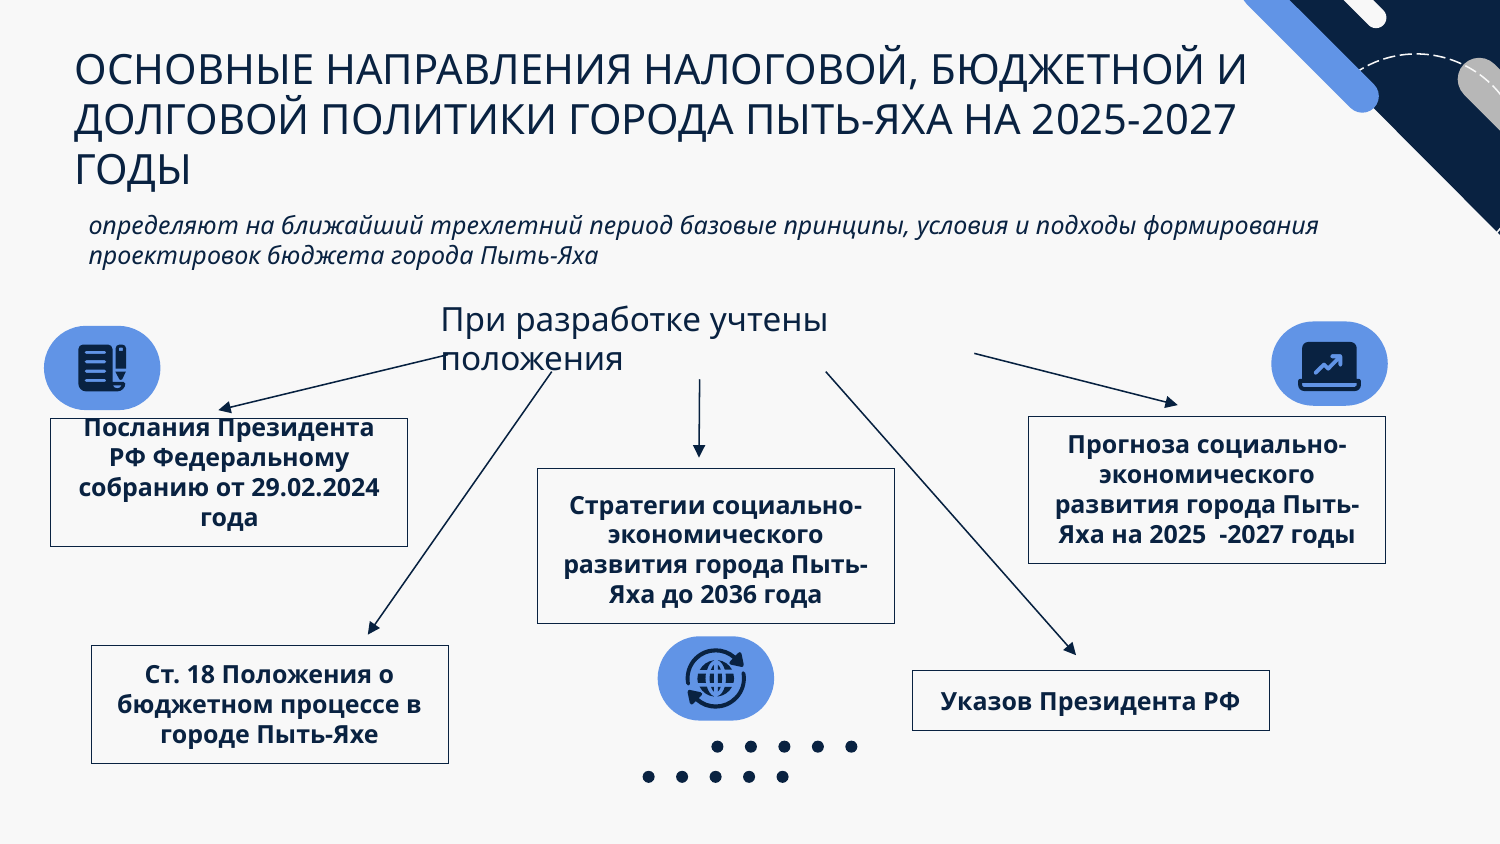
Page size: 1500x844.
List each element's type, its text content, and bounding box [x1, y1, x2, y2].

text_box [657, 636, 775, 721]
text_box [1271, 321, 1388, 406]
subtitle Указов Президента РФ [912, 670, 1270, 731]
title ОСНОВНЫЕ НАПРАВЛЕНИЯ НАЛОГОВОЙ, БЮДЖЕТНОЙ И ДОЛГОВОЙ ПОЛИТИКИ ГОРОДА ПЫТЬ-ЯХА НА 2025-2027 ГОДЫ [59, 28, 1270, 215]
text_box [43, 325, 161, 411]
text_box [218, 354, 449, 411]
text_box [974, 353, 1179, 406]
text_box При разработке учтены положения [425, 282, 1007, 361]
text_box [367, 371, 553, 635]
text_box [77, 344, 127, 392]
text_box [1298, 341, 1361, 392]
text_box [825, 371, 1077, 656]
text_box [684, 647, 748, 709]
subtitle Послания Президента РФ Федеральному собранию от 29.02.2024 года [50, 418, 362, 547]
subtitle Прогноза социально-экономического развития города Пыть-Яха на 2025 -2027 годы [1082, 416, 1386, 564]
text_box определяют на ближайший трехлетний период базовые принципы, условия и подходы формирования проектировок бюджета города Пыть-Яха [73, 194, 1444, 279]
subtitle Стратегии социально-экономического развития города Пыть-Яха до 2036 года [557, 468, 820, 624]
subtitle Ст. 18 Положения о бюджетном процессе в городе Пыть-Яхе [91, 645, 449, 764]
